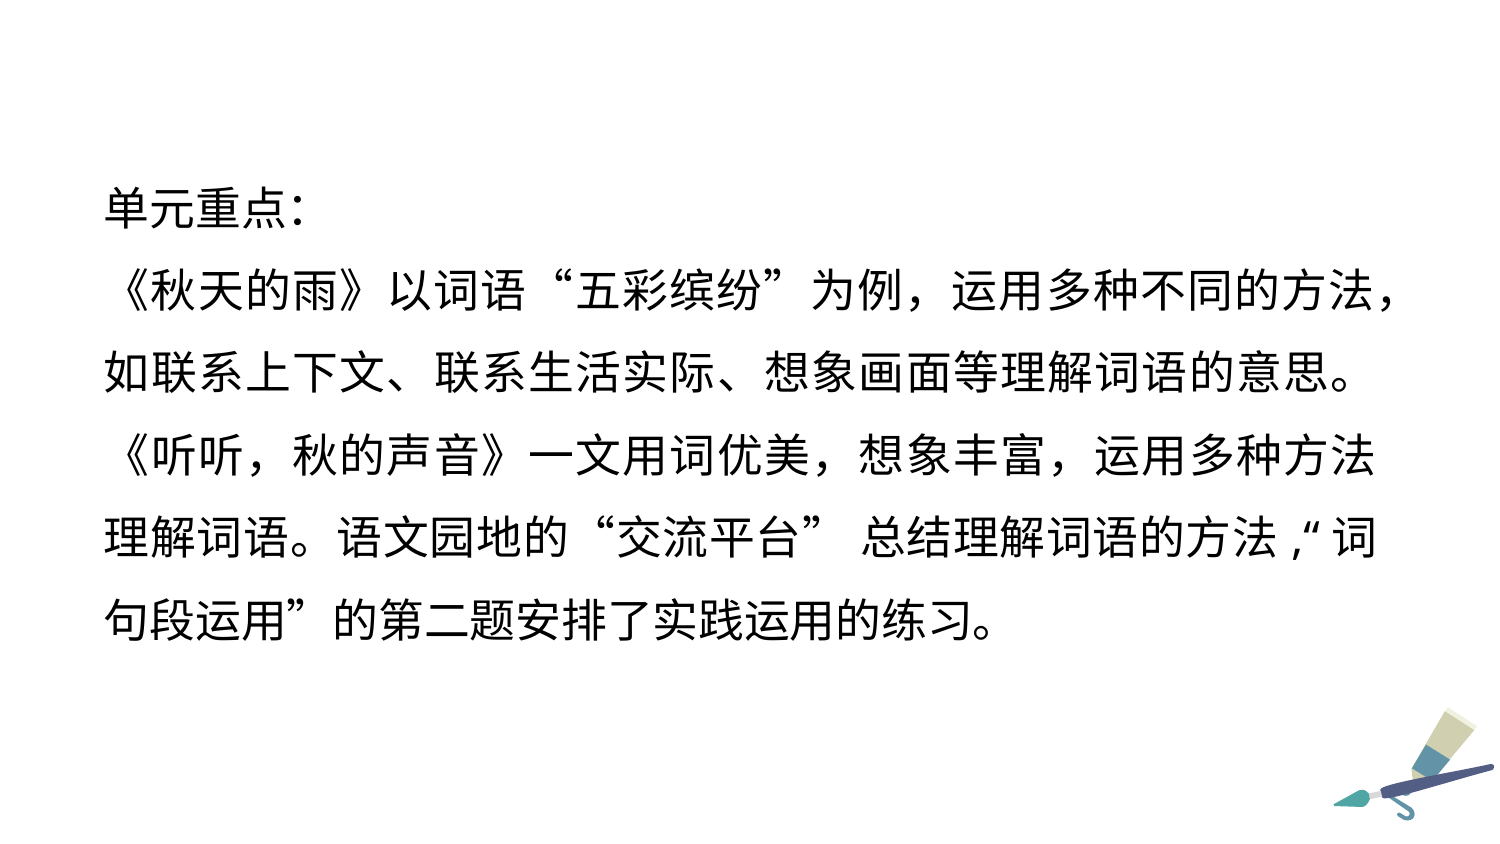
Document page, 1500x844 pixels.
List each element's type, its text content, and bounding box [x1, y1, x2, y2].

text_box 单元重点： 《秋天的雨》以词语“五彩缤纷”为例，运用多种不同的方法，如联系上下文、联系生活实际、想象画面等理解词语的意思。《听听，秋的声音》一文用词优美，想象丰富，运用多种方法理解词语。语文园地的“交流平台” 总结理解词语的方法,“词句段运用”的第二题安排了实践运用的练习。 [43, 144, 1393, 654]
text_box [1358, 708, 1481, 844]
